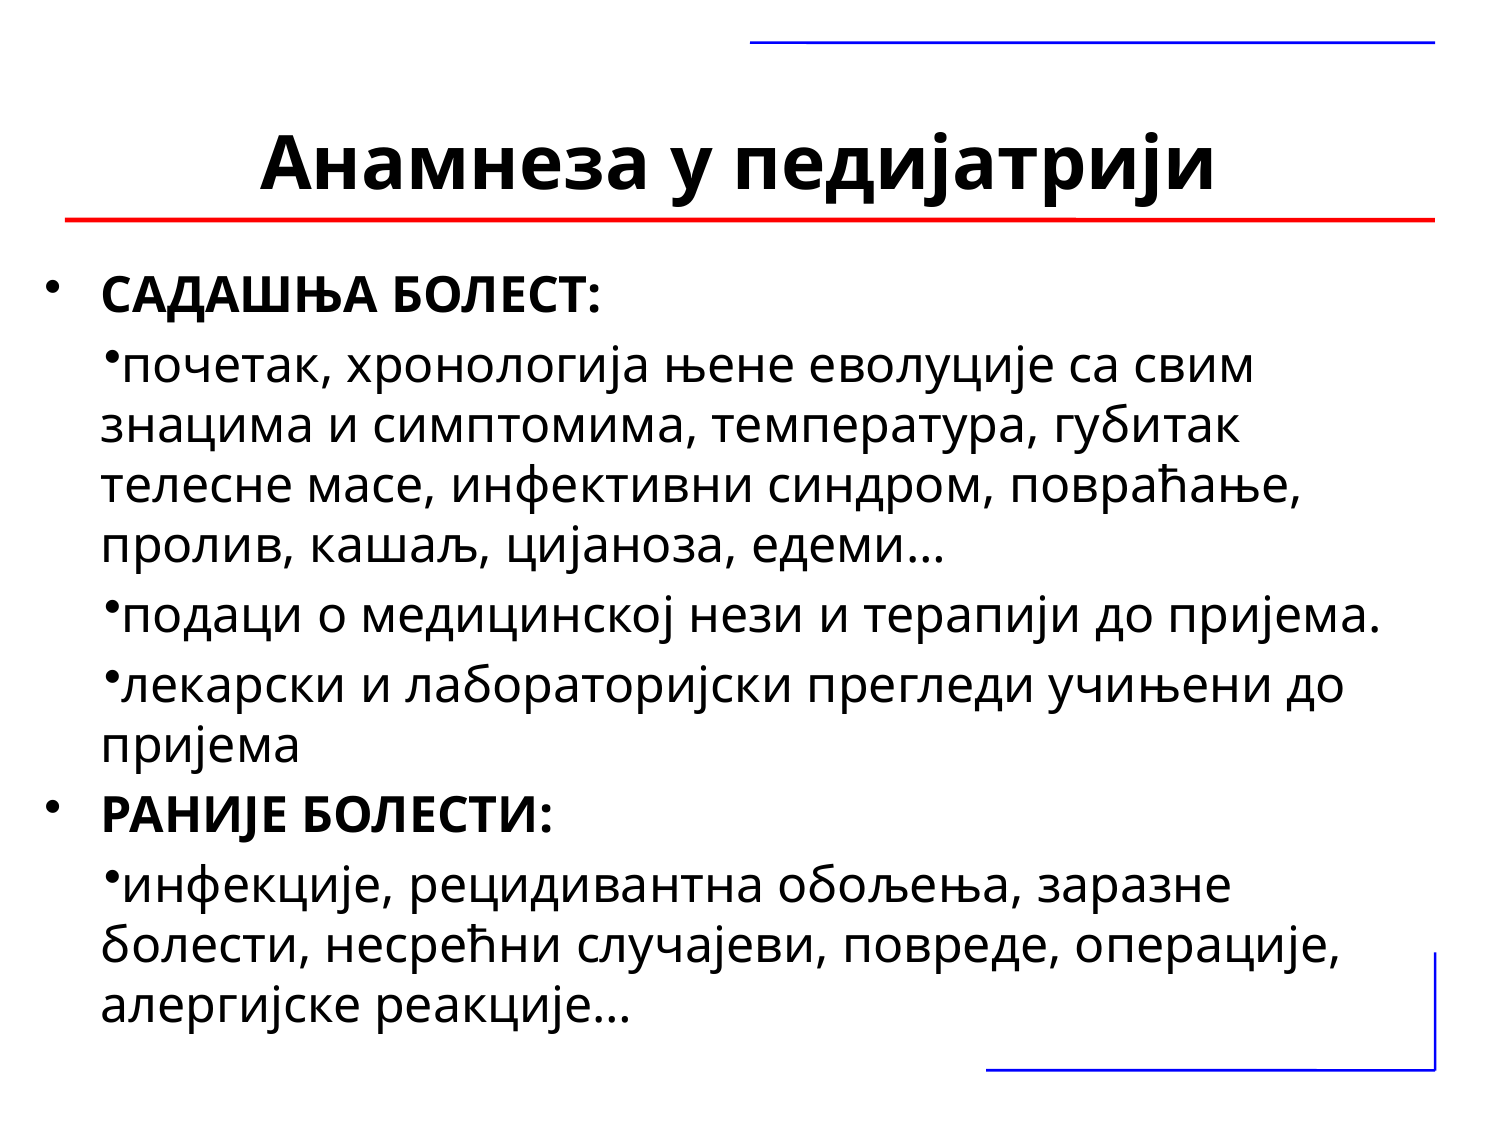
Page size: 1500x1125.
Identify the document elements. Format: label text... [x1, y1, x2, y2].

title Анамнеза у педијатрији [64, 0, 1414, 213]
list САДАШЊА БОЛЕСТ: почетак, хронологија њене еволуције са свим знацима и симптомима, температура, губитак телесне масе, инфективни синдром, повраћање, пролив, кашаљ, цијаноза, едеми… подаци о медицинској нези и терапији до пријема. лекарски и лабораторијски прегледи учињени до пријема РАНИЈЕ БОЛЕСТИ: инфекције, рецидивантна обољења, заразне болести, несрећни случајеви, повреде, операције, алергијске реакције… [29, 255, 1416, 980]
